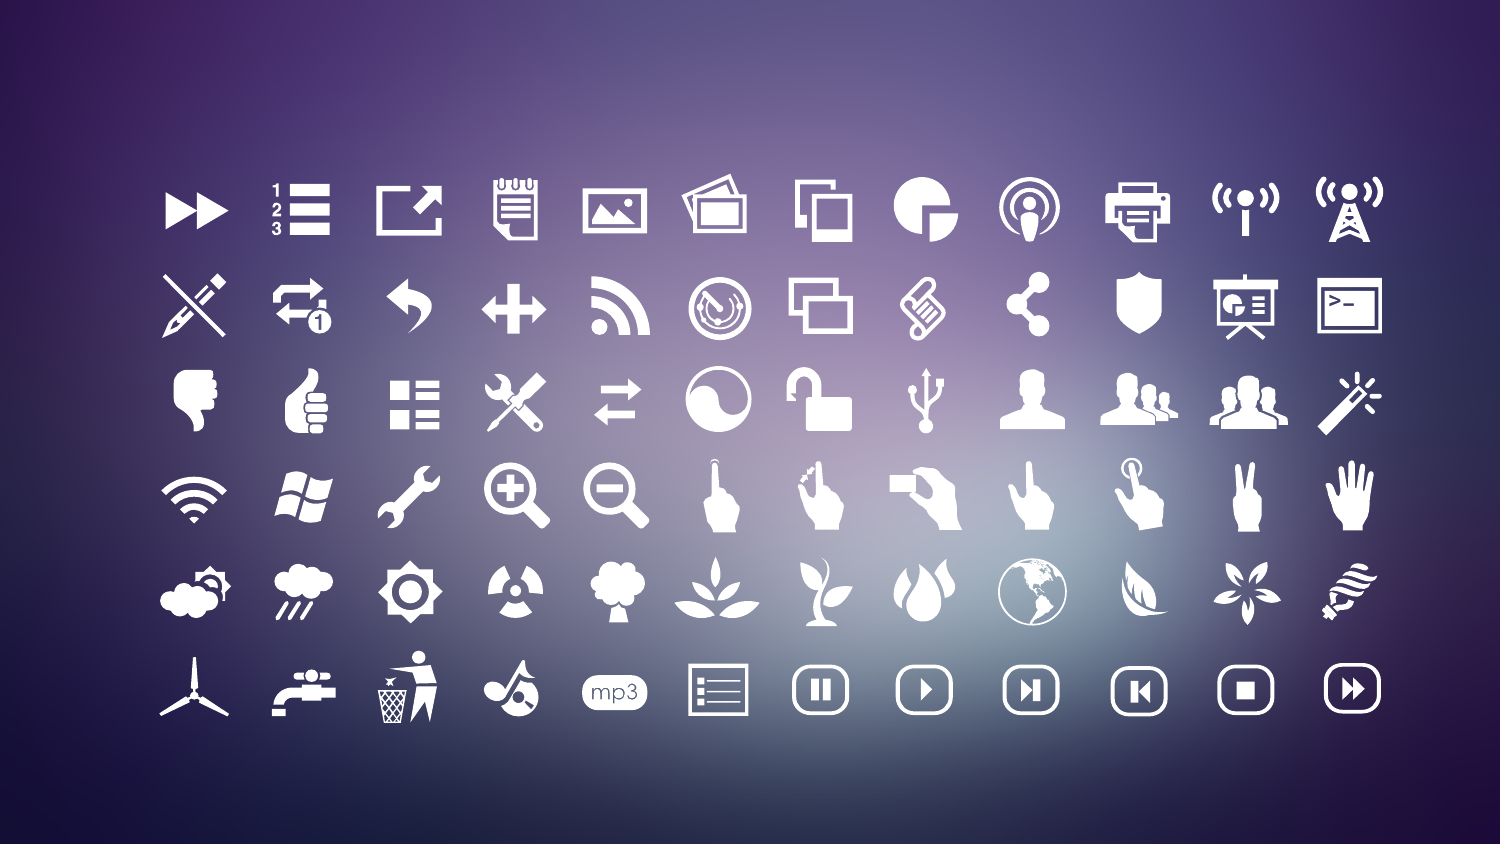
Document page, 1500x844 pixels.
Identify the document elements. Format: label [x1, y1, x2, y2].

text_box [591, 319, 608, 335]
text_box [582, 188, 648, 234]
text_box [1130, 680, 1139, 703]
text_box [1248, 561, 1268, 585]
text_box [688, 277, 752, 341]
text_box [1121, 457, 1143, 479]
text_box [481, 283, 547, 334]
text_box [493, 178, 538, 241]
text_box [799, 474, 808, 483]
text_box [271, 708, 286, 717]
text_box [786, 367, 852, 431]
text_box [194, 565, 232, 601]
text_box [899, 276, 946, 341]
text_box [697, 698, 705, 706]
text_box [1209, 386, 1238, 425]
text_box [1105, 182, 1171, 243]
text_box [893, 177, 951, 234]
text_box [1323, 663, 1381, 714]
text_box [173, 369, 218, 432]
text_box [377, 690, 407, 723]
text_box [1021, 679, 1033, 702]
text_box [719, 601, 760, 619]
text_box [289, 222, 330, 235]
text_box [378, 560, 443, 624]
text_box [997, 558, 1067, 626]
text_box [710, 556, 721, 588]
text_box [697, 687, 705, 695]
text_box [1342, 571, 1378, 582]
text_box [390, 410, 410, 430]
text_box [591, 296, 631, 335]
text_box [1032, 679, 1041, 702]
text_box [1100, 372, 1179, 425]
text_box [1212, 182, 1223, 214]
picture [0, 0, 1500, 844]
text_box [1259, 187, 1269, 208]
text_box [800, 557, 837, 627]
text_box [281, 471, 308, 494]
text_box [1223, 187, 1232, 208]
text_box [795, 179, 836, 228]
text_box [1236, 681, 1255, 700]
text_box [591, 276, 650, 335]
text_box [1242, 209, 1250, 236]
text_box [307, 414, 328, 423]
text_box [1326, 182, 1336, 202]
text_box [1213, 274, 1279, 340]
text_box [1363, 182, 1373, 202]
text_box [275, 601, 289, 621]
text_box [1364, 403, 1375, 415]
text_box [1322, 609, 1333, 621]
text_box [1326, 604, 1337, 616]
text_box [1217, 664, 1275, 716]
text_box [1323, 613, 1330, 619]
text_box [276, 302, 332, 334]
text_box [161, 305, 195, 338]
text_box [1341, 183, 1358, 200]
text_box [1332, 599, 1354, 612]
text_box [1000, 369, 1065, 430]
text_box [309, 424, 324, 434]
text_box [929, 213, 959, 242]
text_box [389, 665, 437, 684]
text_box [1221, 375, 1277, 429]
text_box [1253, 588, 1282, 603]
text_box [415, 392, 440, 400]
text_box [907, 367, 944, 434]
text_box [1232, 462, 1262, 532]
text_box [909, 466, 963, 530]
text_box [999, 177, 1060, 235]
text_box [415, 380, 440, 388]
text_box [411, 650, 426, 664]
text_box [410, 686, 437, 723]
text_box [1372, 176, 1384, 208]
text_box [893, 567, 912, 609]
text_box [483, 660, 536, 701]
text_box [415, 422, 440, 430]
text_box [210, 273, 227, 290]
text_box [1237, 190, 1254, 207]
text_box [159, 657, 229, 717]
text_box [376, 185, 442, 236]
text_box [520, 565, 543, 595]
text_box [161, 476, 228, 496]
text_box [165, 192, 196, 230]
text_box [1213, 590, 1242, 604]
text_box [1329, 586, 1365, 597]
text_box [385, 677, 397, 687]
text_box [300, 601, 314, 621]
text_box [583, 462, 650, 529]
text_box [1369, 393, 1382, 399]
text_box [162, 274, 226, 338]
text_box [822, 678, 831, 701]
text_box [285, 368, 319, 433]
text_box [889, 475, 916, 492]
text_box [305, 669, 319, 682]
text_box [674, 601, 715, 619]
text_box [189, 516, 199, 524]
text_box [792, 664, 850, 716]
text_box [1268, 182, 1280, 214]
text_box [1317, 277, 1382, 334]
text_box [1138, 680, 1151, 704]
text_box [717, 582, 741, 601]
text_box [499, 601, 533, 618]
text_box [811, 678, 819, 701]
text_box [398, 580, 422, 604]
text_box [1022, 196, 1037, 211]
text_box [289, 203, 330, 216]
text_box [895, 664, 953, 716]
text_box [377, 465, 441, 529]
text_box [293, 672, 305, 680]
text_box [305, 477, 334, 500]
text_box [823, 586, 853, 607]
text_box [1020, 212, 1039, 242]
text_box [180, 503, 209, 514]
text_box [305, 403, 329, 413]
text_box [681, 173, 747, 234]
text_box [1365, 378, 1376, 389]
text_box [1116, 271, 1162, 334]
text_box [272, 183, 279, 197]
text_box [273, 684, 336, 705]
text_box [1335, 578, 1371, 589]
text_box [594, 403, 635, 426]
text_box [484, 462, 551, 529]
text_box [1259, 386, 1288, 425]
text_box [160, 583, 219, 618]
text_box [274, 494, 301, 518]
text_box [196, 192, 229, 230]
text_box [697, 677, 705, 685]
text_box [1110, 666, 1168, 717]
text_box [1125, 561, 1157, 610]
text_box [692, 582, 715, 601]
text_box [287, 601, 301, 621]
text_box [271, 221, 282, 236]
text_box [289, 183, 330, 197]
text_box [1008, 461, 1055, 530]
text_box [298, 500, 327, 523]
text_box [703, 462, 740, 533]
text_box [488, 565, 511, 595]
text_box [319, 672, 331, 680]
text_box [1325, 460, 1374, 531]
text_box [510, 585, 522, 597]
text_box [272, 202, 282, 217]
text_box [317, 299, 327, 309]
text_box [788, 277, 853, 334]
text_box [170, 489, 218, 505]
text_box [307, 393, 327, 402]
text_box [797, 461, 844, 530]
text_box [1342, 677, 1353, 700]
text_box [934, 558, 956, 598]
text_box [1002, 664, 1060, 716]
text_box [1225, 563, 1244, 587]
text_box [1350, 563, 1369, 571]
text_box [1317, 371, 1368, 436]
text_box [1353, 677, 1365, 700]
text_box [1121, 578, 1168, 617]
text_box [1329, 591, 1339, 606]
text_box [415, 410, 440, 418]
text_box [685, 366, 752, 432]
text_box [273, 277, 324, 303]
text_box [906, 563, 942, 622]
text_box [582, 675, 648, 711]
text_box [274, 563, 334, 599]
text_box [1241, 596, 1255, 625]
text_box [811, 193, 853, 242]
text_box [501, 680, 539, 717]
text_box [1328, 202, 1371, 242]
text_box [920, 677, 933, 701]
text_box [1006, 271, 1050, 337]
text_box [1114, 462, 1164, 531]
text_box [600, 378, 642, 401]
text_box [386, 278, 432, 334]
text_box [390, 380, 410, 400]
text_box [688, 663, 749, 716]
text_box [484, 372, 547, 432]
text_box [806, 466, 815, 475]
text_box [1315, 176, 1327, 208]
text_box [590, 561, 645, 623]
